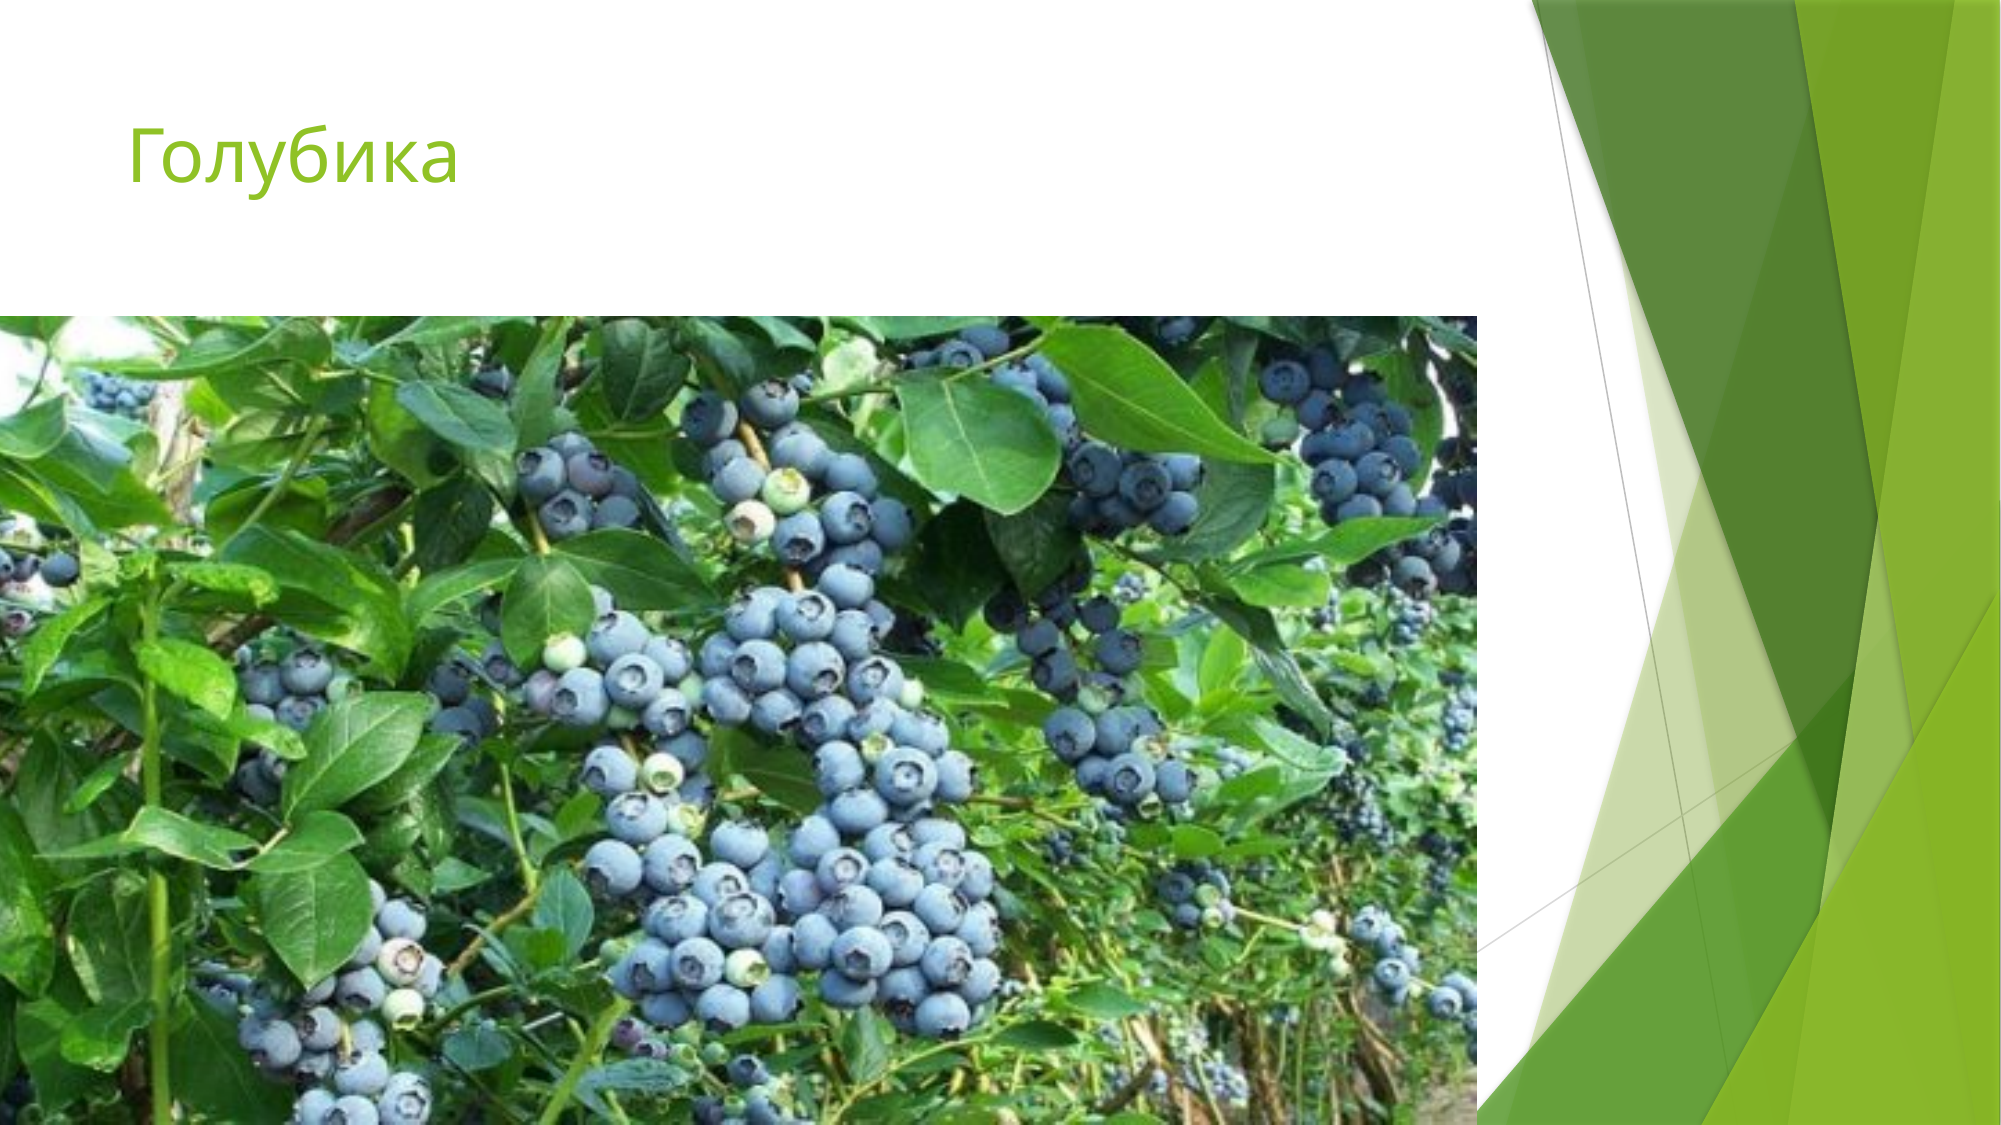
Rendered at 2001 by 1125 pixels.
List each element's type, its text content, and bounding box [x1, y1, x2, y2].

title Голубика [111, 99, 1522, 317]
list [0, 316, 1478, 1125]
